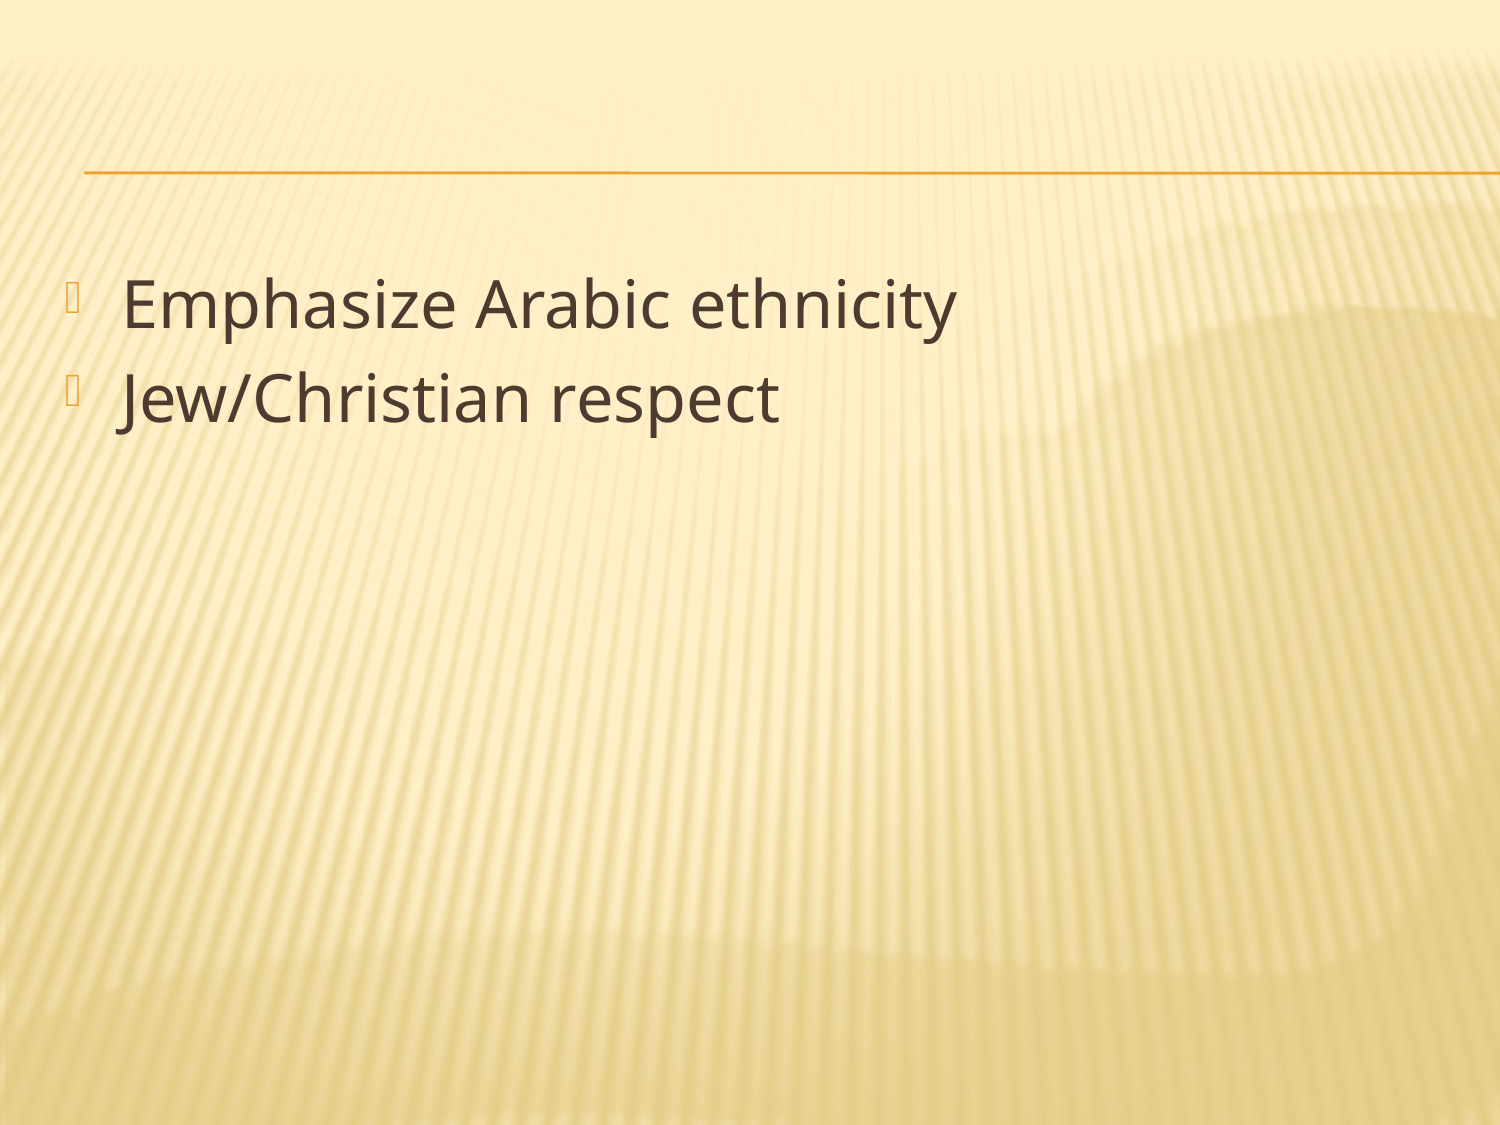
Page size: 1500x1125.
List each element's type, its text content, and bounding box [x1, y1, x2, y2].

list Emphasize Arabic ethnicity Jew/Christian respect [50, 254, 1475, 998]
